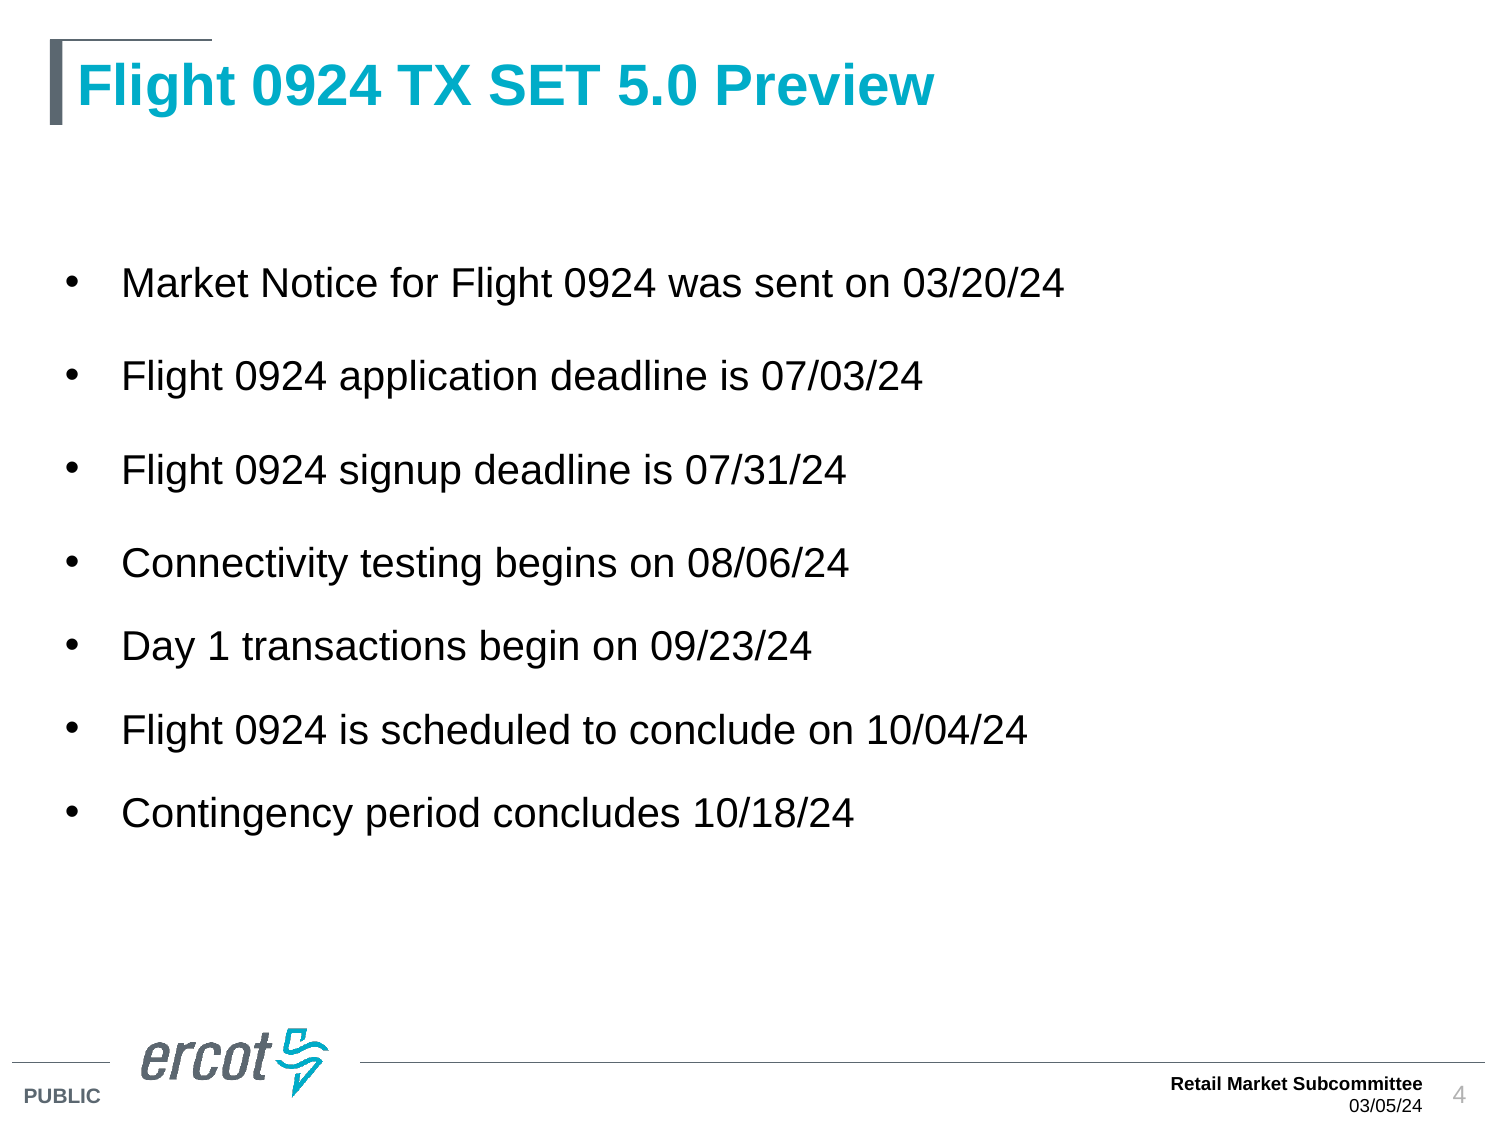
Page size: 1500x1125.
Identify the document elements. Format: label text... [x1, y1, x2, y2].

title Flight 0924 TX SET 5.0 Preview [62, 39, 1450, 223]
slide_number 4 [1438, 1076, 1475, 1112]
text_box Retail Market Subcommittee 03/05/24 [1149, 1064, 1438, 1125]
picture [137, 1024, 332, 1100]
list Market Notice for Flight 0924 was sent on 03/20/24 Flight 0924 application deadline is 07/03/24 Flight 0924 signup deadline is 07/31/24 Connectivity testing begins on 08/06/24 Day 1 transactions begin on 09/23/24 Flight 0924 is scheduled to conclude on 10/04/24 Contingency period concludes 10/18/24 [50, 223, 1450, 924]
